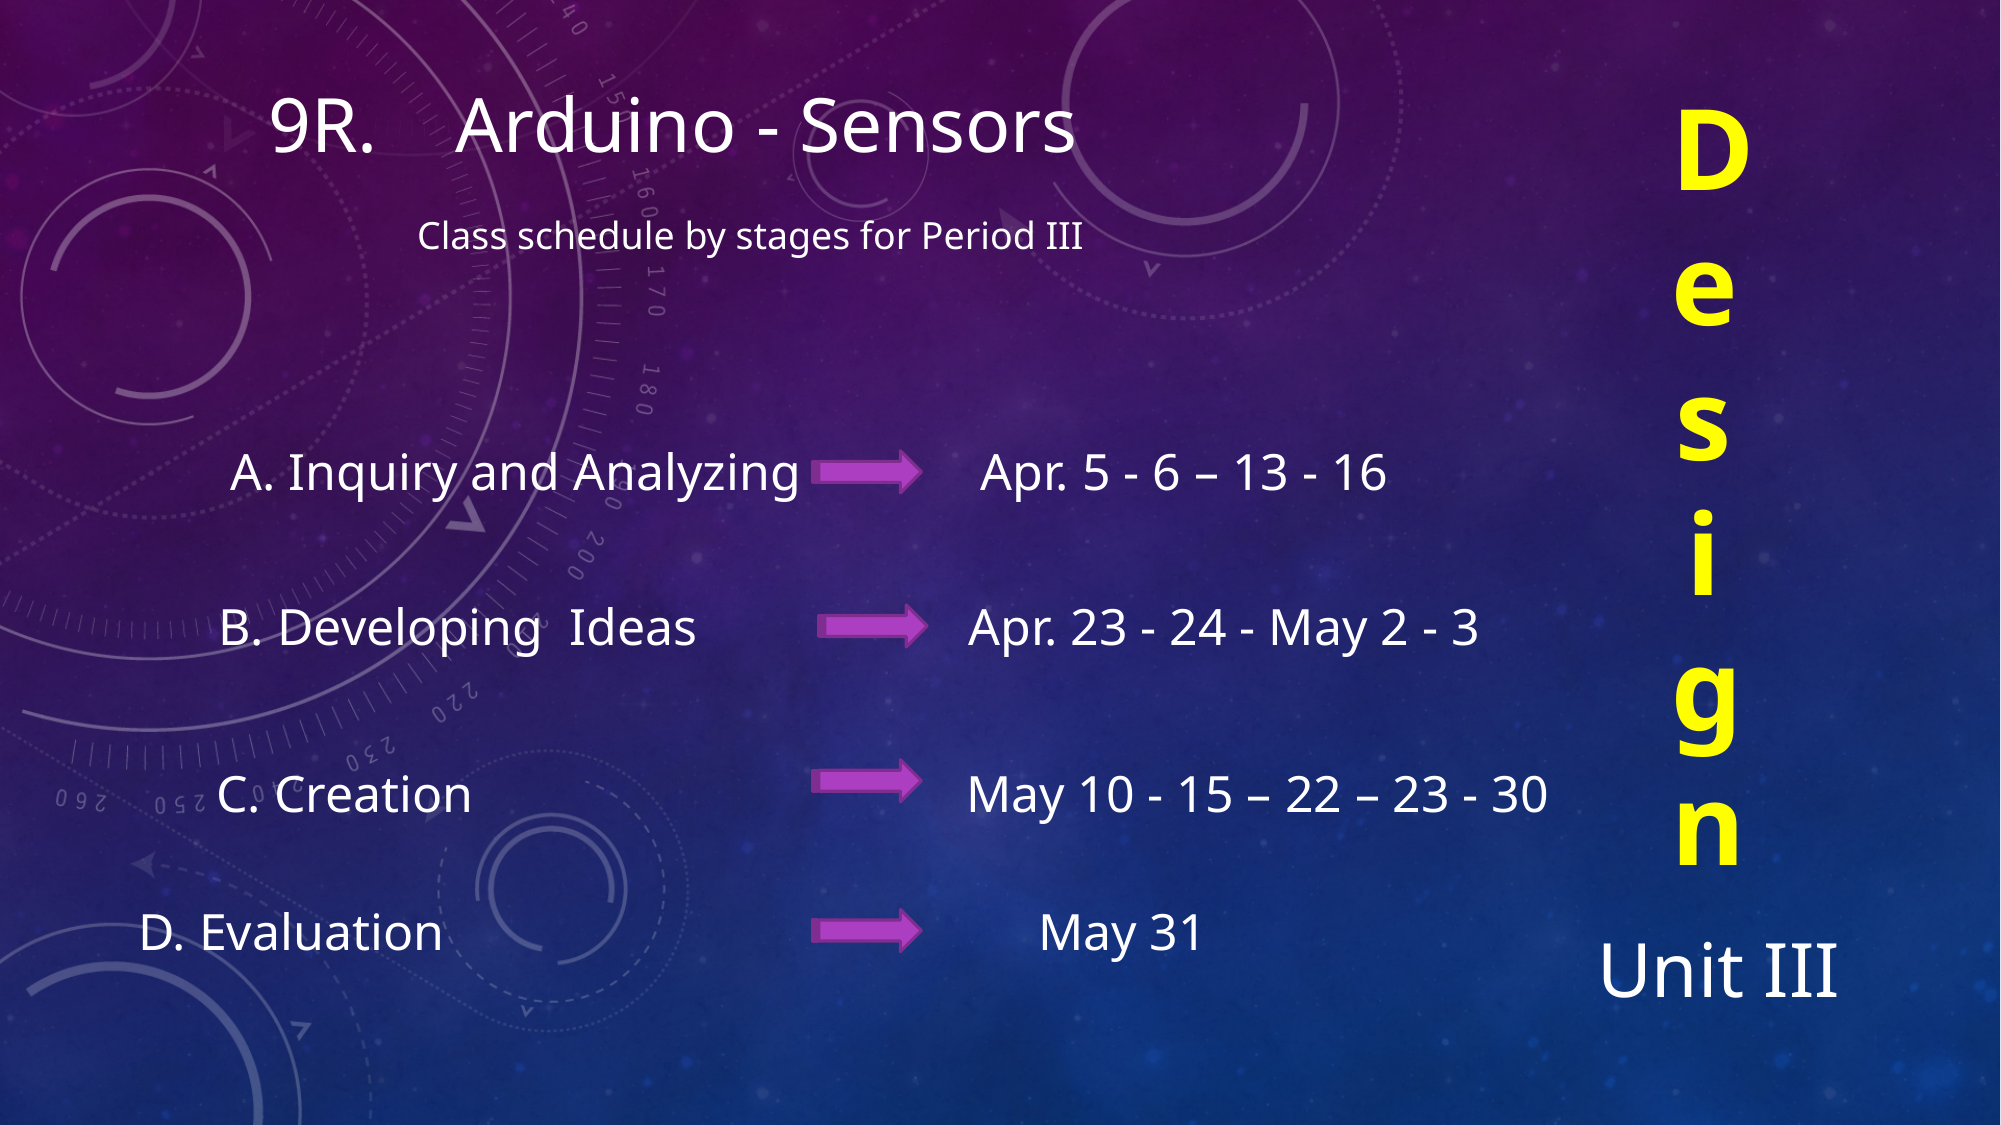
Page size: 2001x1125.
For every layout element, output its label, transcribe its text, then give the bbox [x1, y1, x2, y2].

text_box [811, 449, 923, 495]
text_box A. Inquiry and Analyzing Apr. 5 - 6 – 13 - 16 [215, 433, 1404, 509]
text_box [811, 908, 923, 953]
text_box Class schedule by stages for Period III [230, 204, 1271, 265]
text_box B. Developing Ideas Apr. 23 - 24 - May 2 - 3 [204, 588, 1495, 663]
text_box 9R. Arduino - Sensors [253, 70, 1294, 175]
text_box C. Creation May 10 - 15 – 22 – 23 - 30 [201, 754, 1565, 830]
text_box [811, 758, 923, 804]
text_box Design [1656, 70, 1750, 915]
text_box Unit III [1492, 915, 1868, 1021]
text_box D. Evaluation May 31 [123, 892, 1222, 968]
picture [0, 0, 2001, 1125]
text_box [817, 603, 929, 649]
